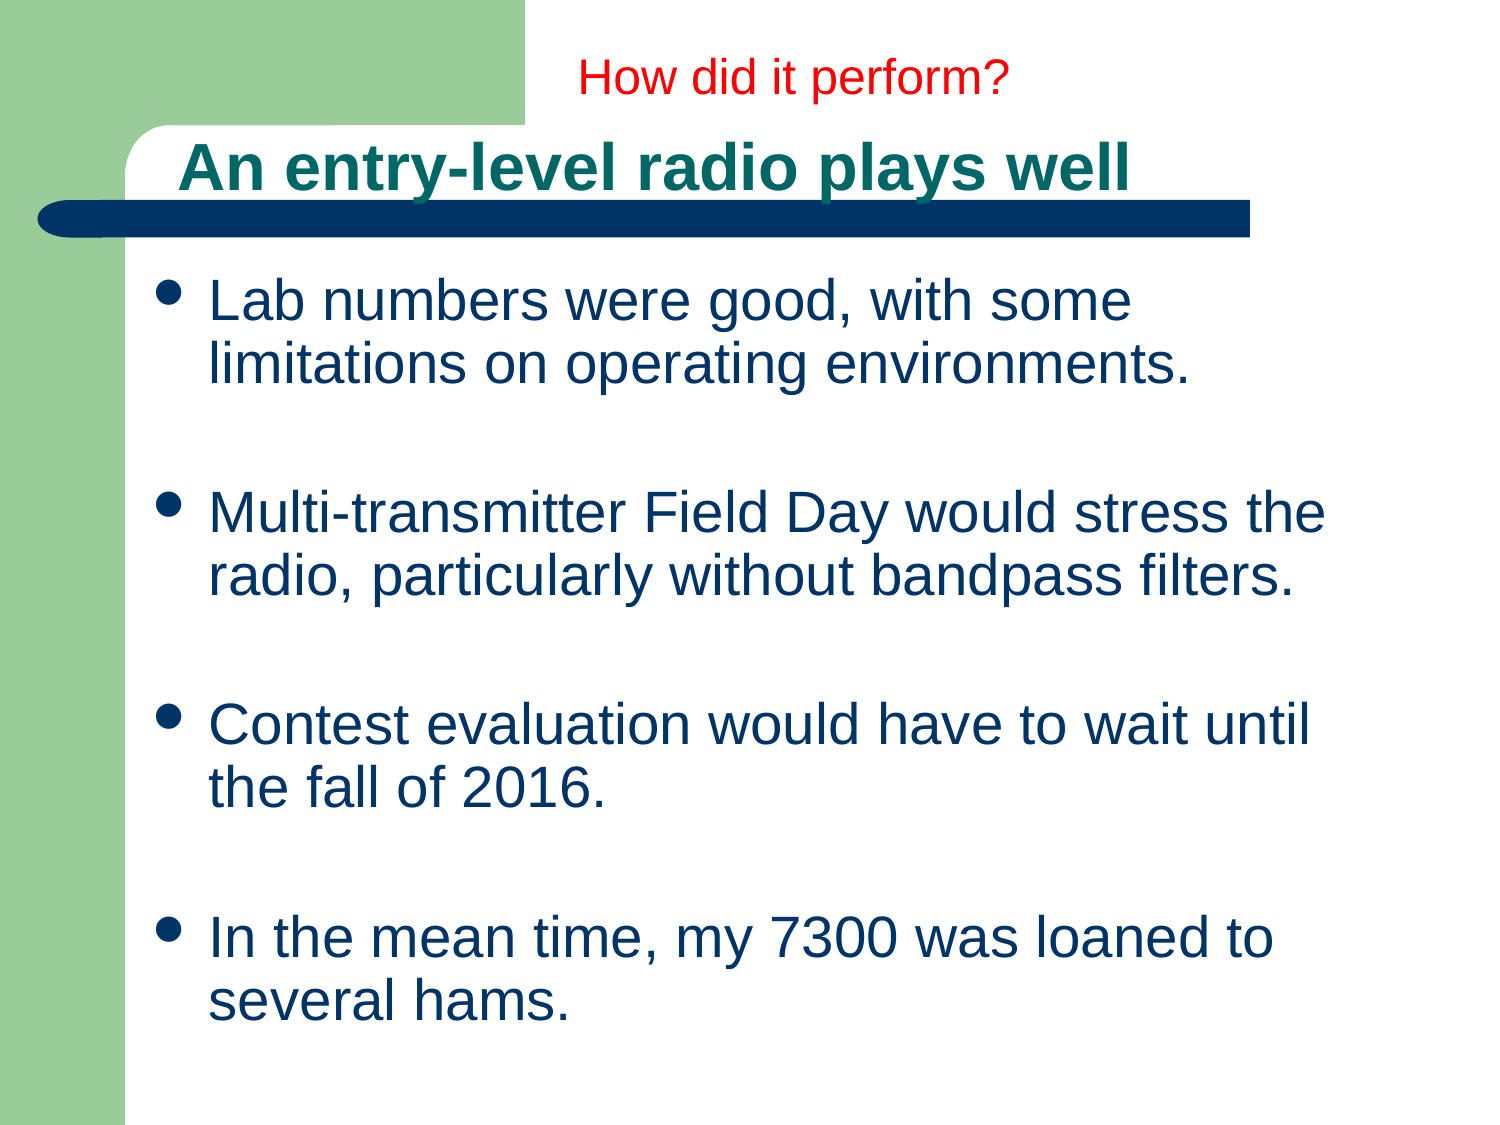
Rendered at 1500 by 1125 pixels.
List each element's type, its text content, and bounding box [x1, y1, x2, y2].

list Lab numbers were good, with some limitations on operating environments. Multi-transmitter Field Day would stress the radio, particularly without bandpass filters. Contest evaluation would have to wait until the fall of 2016. In the mean time, my 7300 was loaned to several hams. [137, 262, 1400, 1125]
title An entry-level radio plays well [162, 124, 1451, 213]
text_box How did it perform? [562, 37, 1350, 113]
